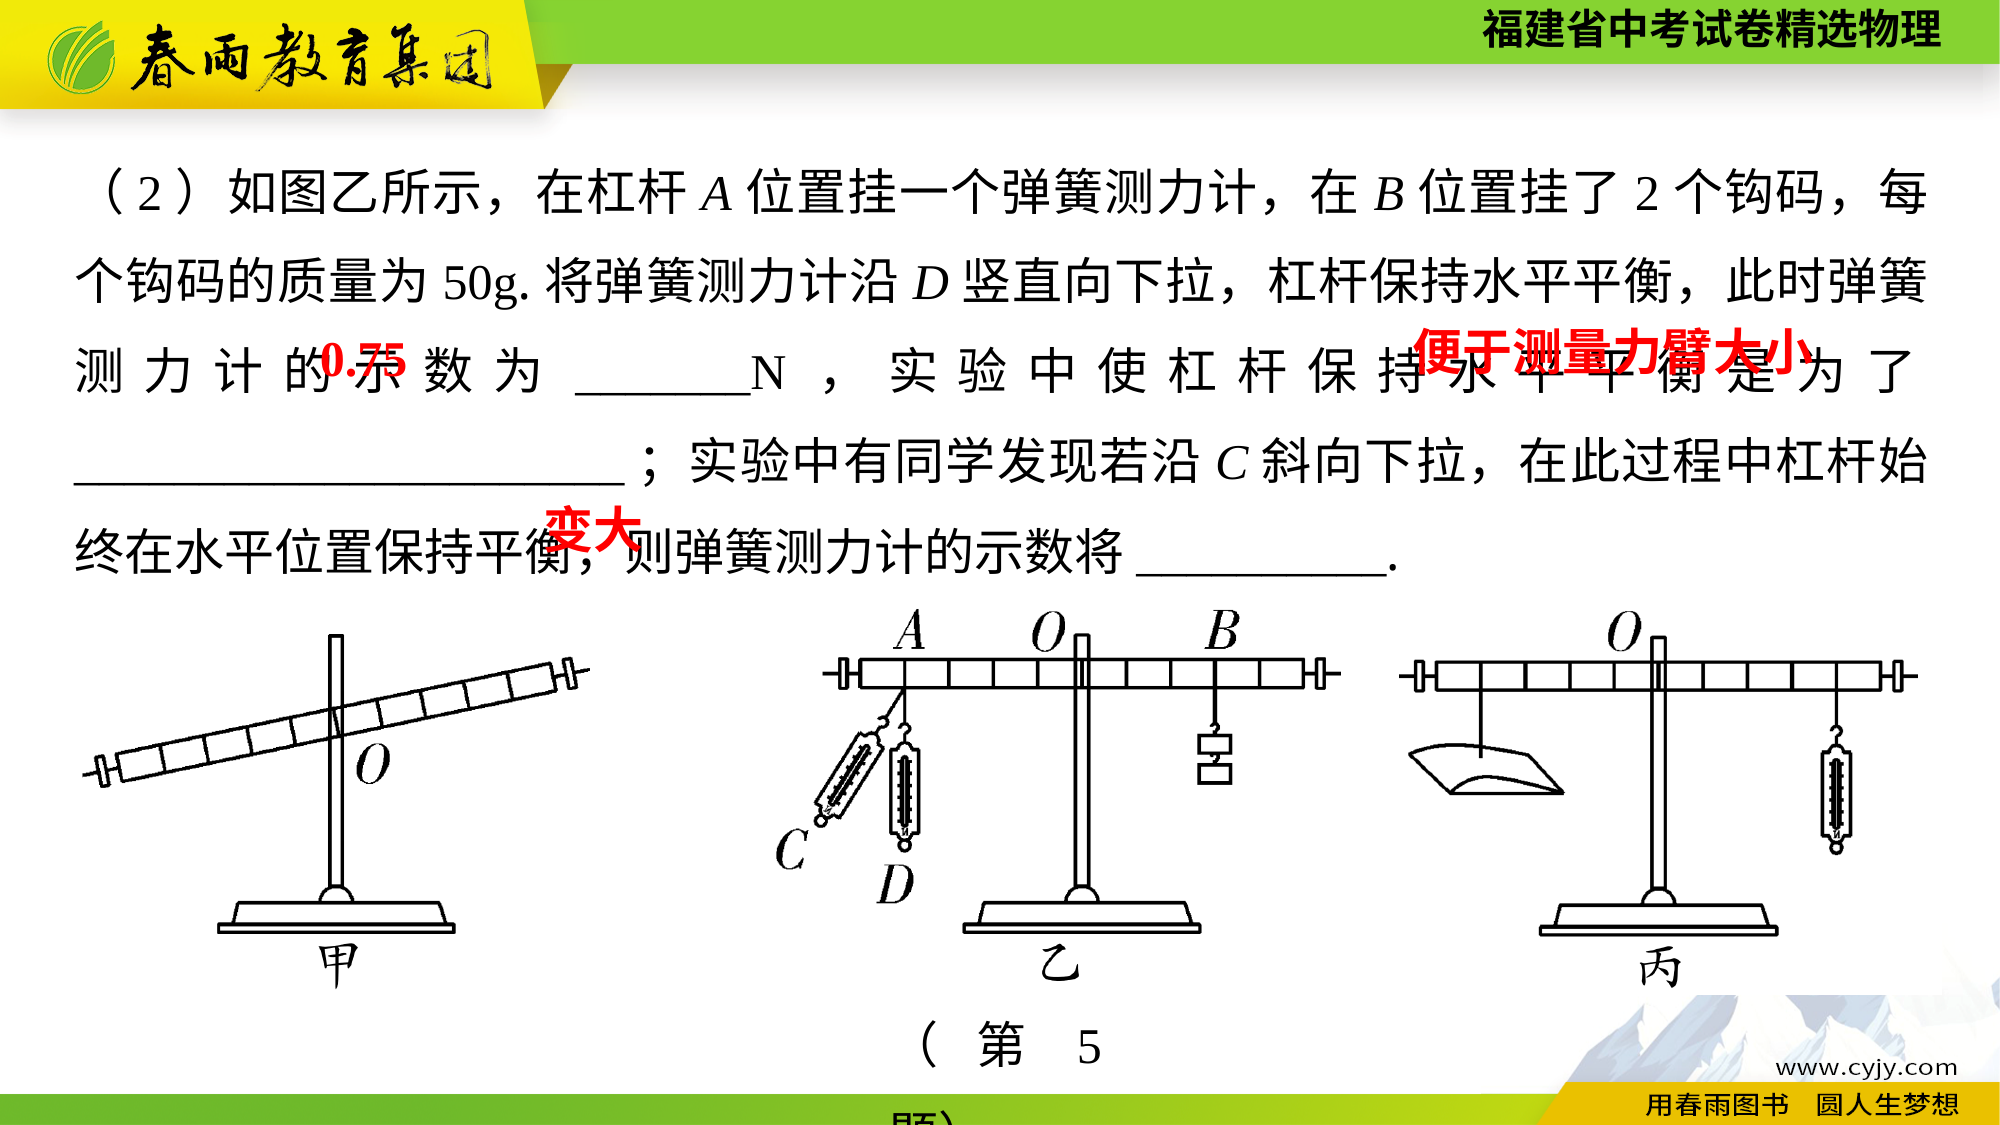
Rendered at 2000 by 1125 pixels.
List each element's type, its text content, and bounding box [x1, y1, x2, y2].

text_box 变大 [528, 491, 659, 567]
list （2）如图乙所示，在杠杆A位置挂一个弹簧测力计，在B位置挂了2个钩码，每个钩码的质量为50g.将弹簧测力计沿D竖直向下拉，杠杆保持水平平衡，此时弹簧测力计的示数为_______N，实验中使杠杆保持水平平衡是为了______________________；实验中有同学发现若沿C斜向下拉，在此过程中杠杆始终在水平位置保持平衡，则弹簧测力计的示数将__________. [59, 122, 1944, 581]
text_box 0.75 [304, 318, 423, 394]
picture [0, 0, 2000, 1125]
text_box （第5题） [873, 1006, 1129, 1081]
text_box 便于测量力臂大小 [1398, 313, 1878, 389]
